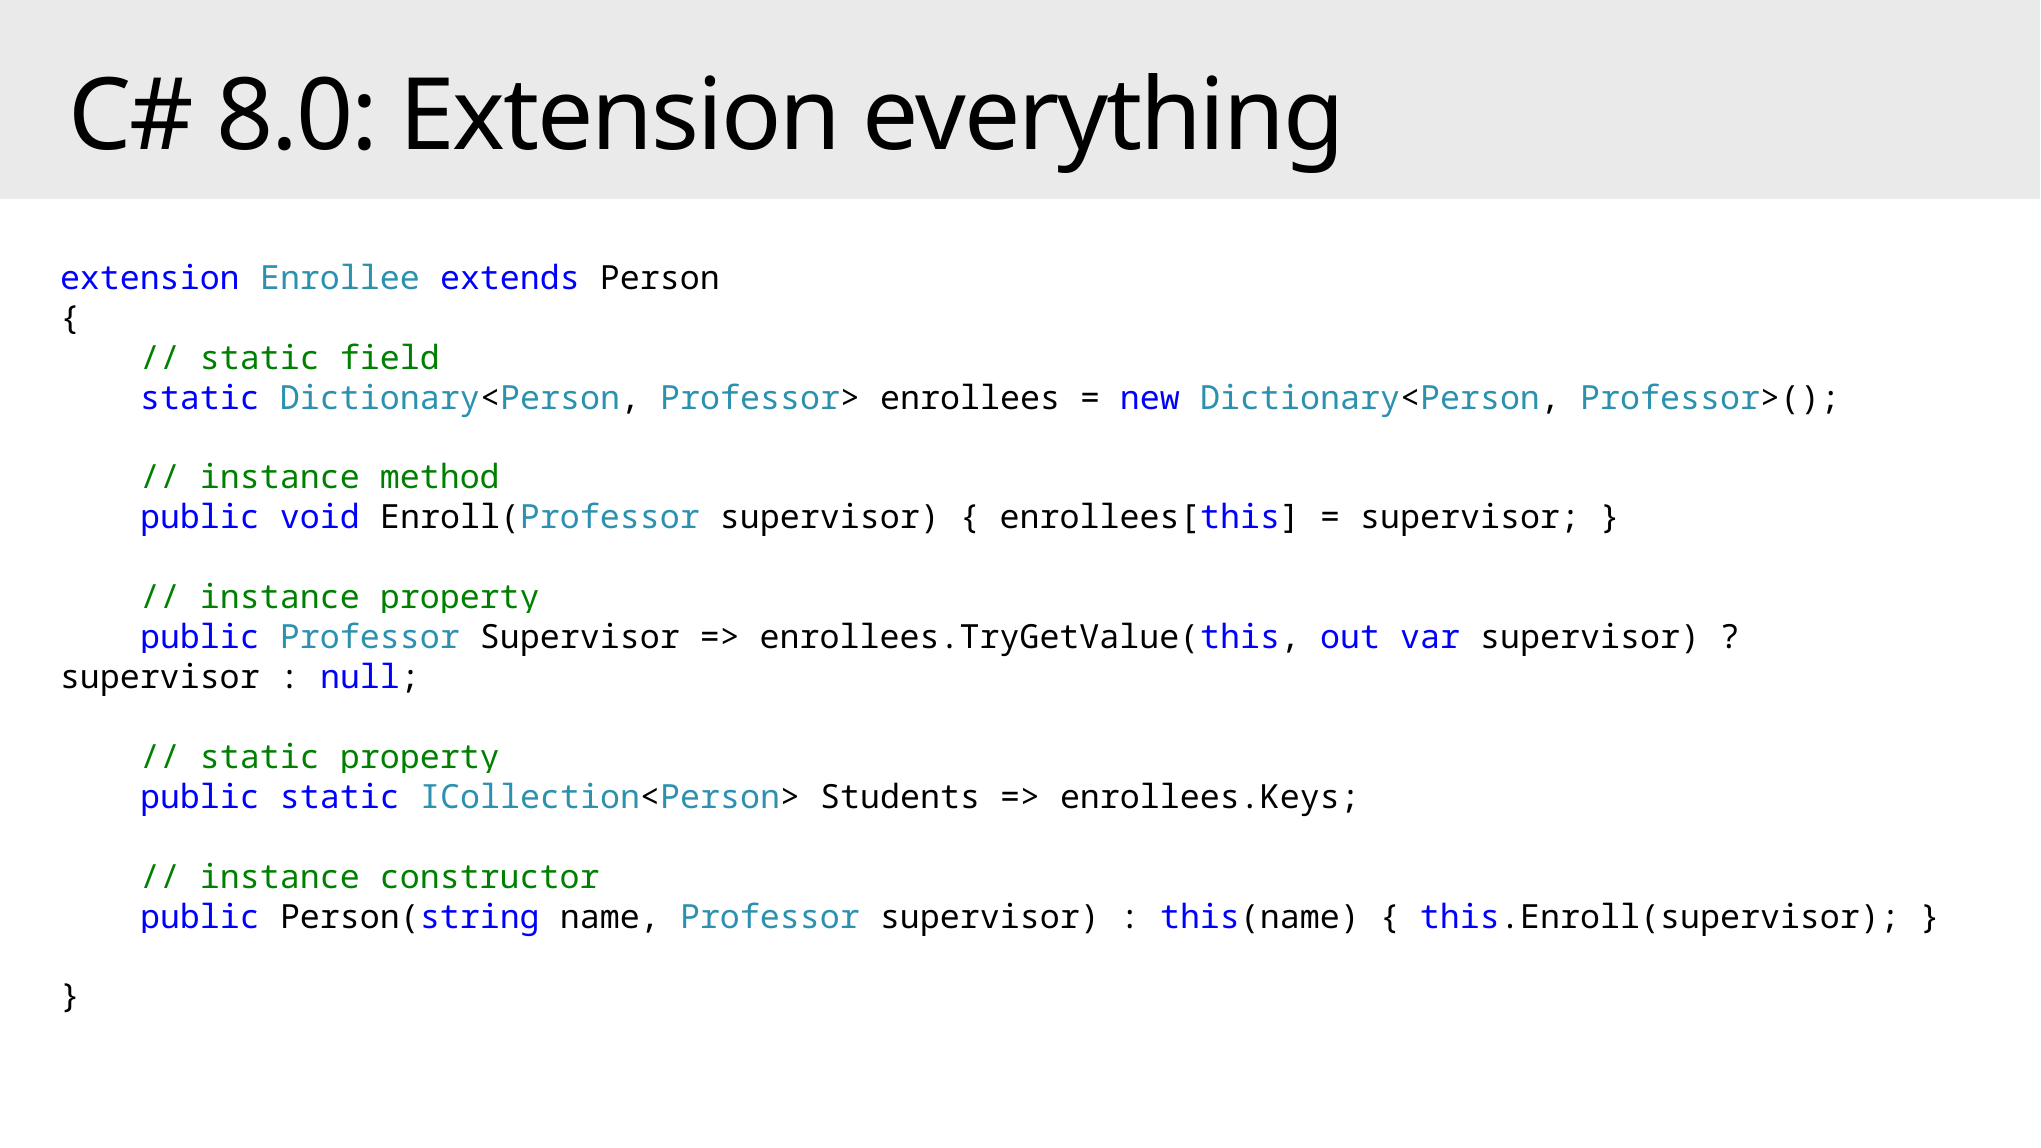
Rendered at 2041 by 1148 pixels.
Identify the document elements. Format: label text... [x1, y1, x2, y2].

title C# 8.0: Extension everything [45, 48, 1996, 199]
text_box extension Enrollee extends Person { // static field static Dictionary<Person, Professor> enrollees = new Dictionary<Person, Professor>(); // instance method public void Enroll(Professor supervisor) { enrollees[this] = supervisor; } // instance property public Professor Supervisor => enrollees.TryGetValue(this, out var supervisor) ? supervisor : null; // static property public static ICollection<Person> Students => enrollees.Keys; // instance constructor public Person(string name, Professor supervisor) : this(name) { this.Enroll(supervisor); } } [45, 248, 1996, 1136]
